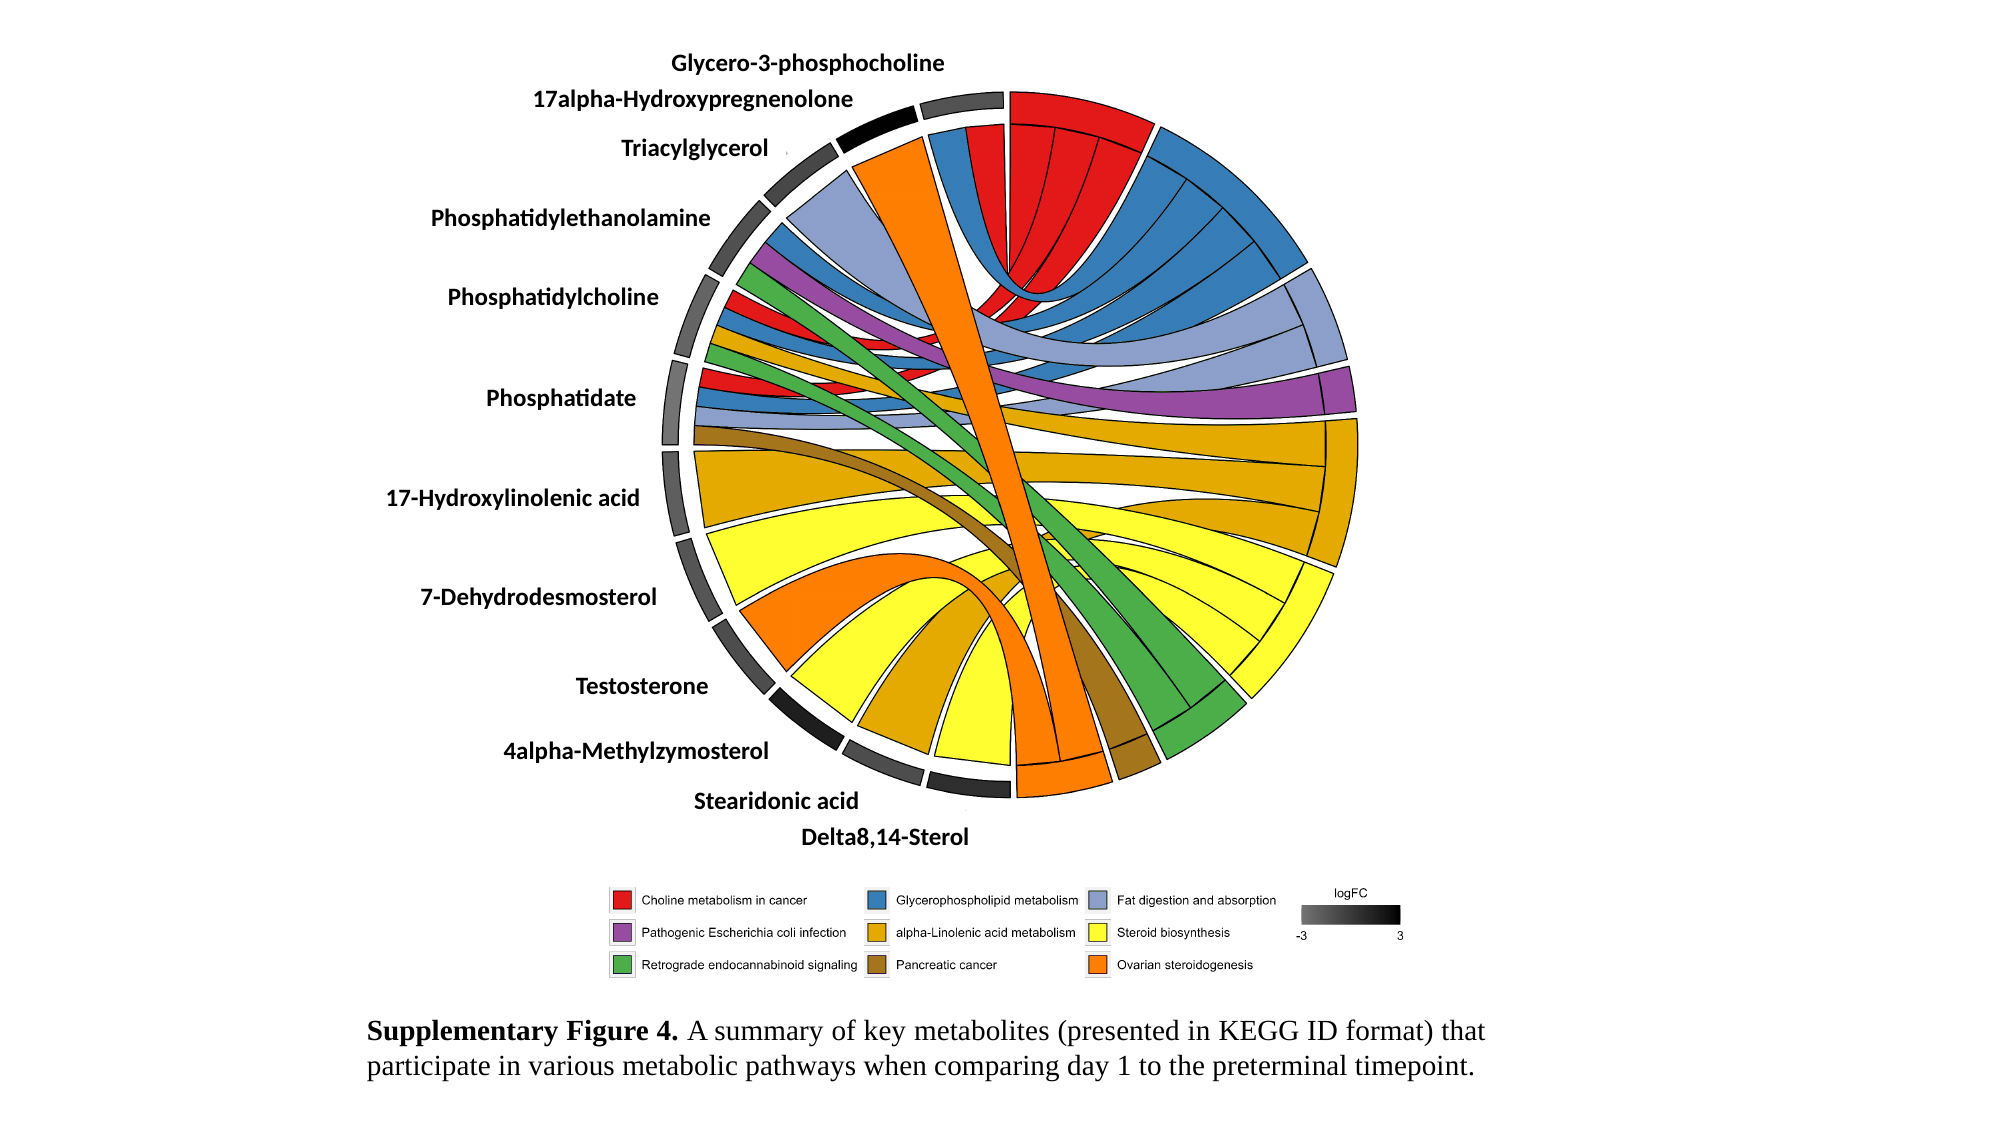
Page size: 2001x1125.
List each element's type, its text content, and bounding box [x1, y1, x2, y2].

text_box Supplementary Figure 4. A summary of key metabolites (presented in KEGG ID format) that participate in various metabolic pathways when comparing day 1 to the preterminal timepoint. [352, 1003, 1502, 1089]
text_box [370, 0, 1413, 990]
